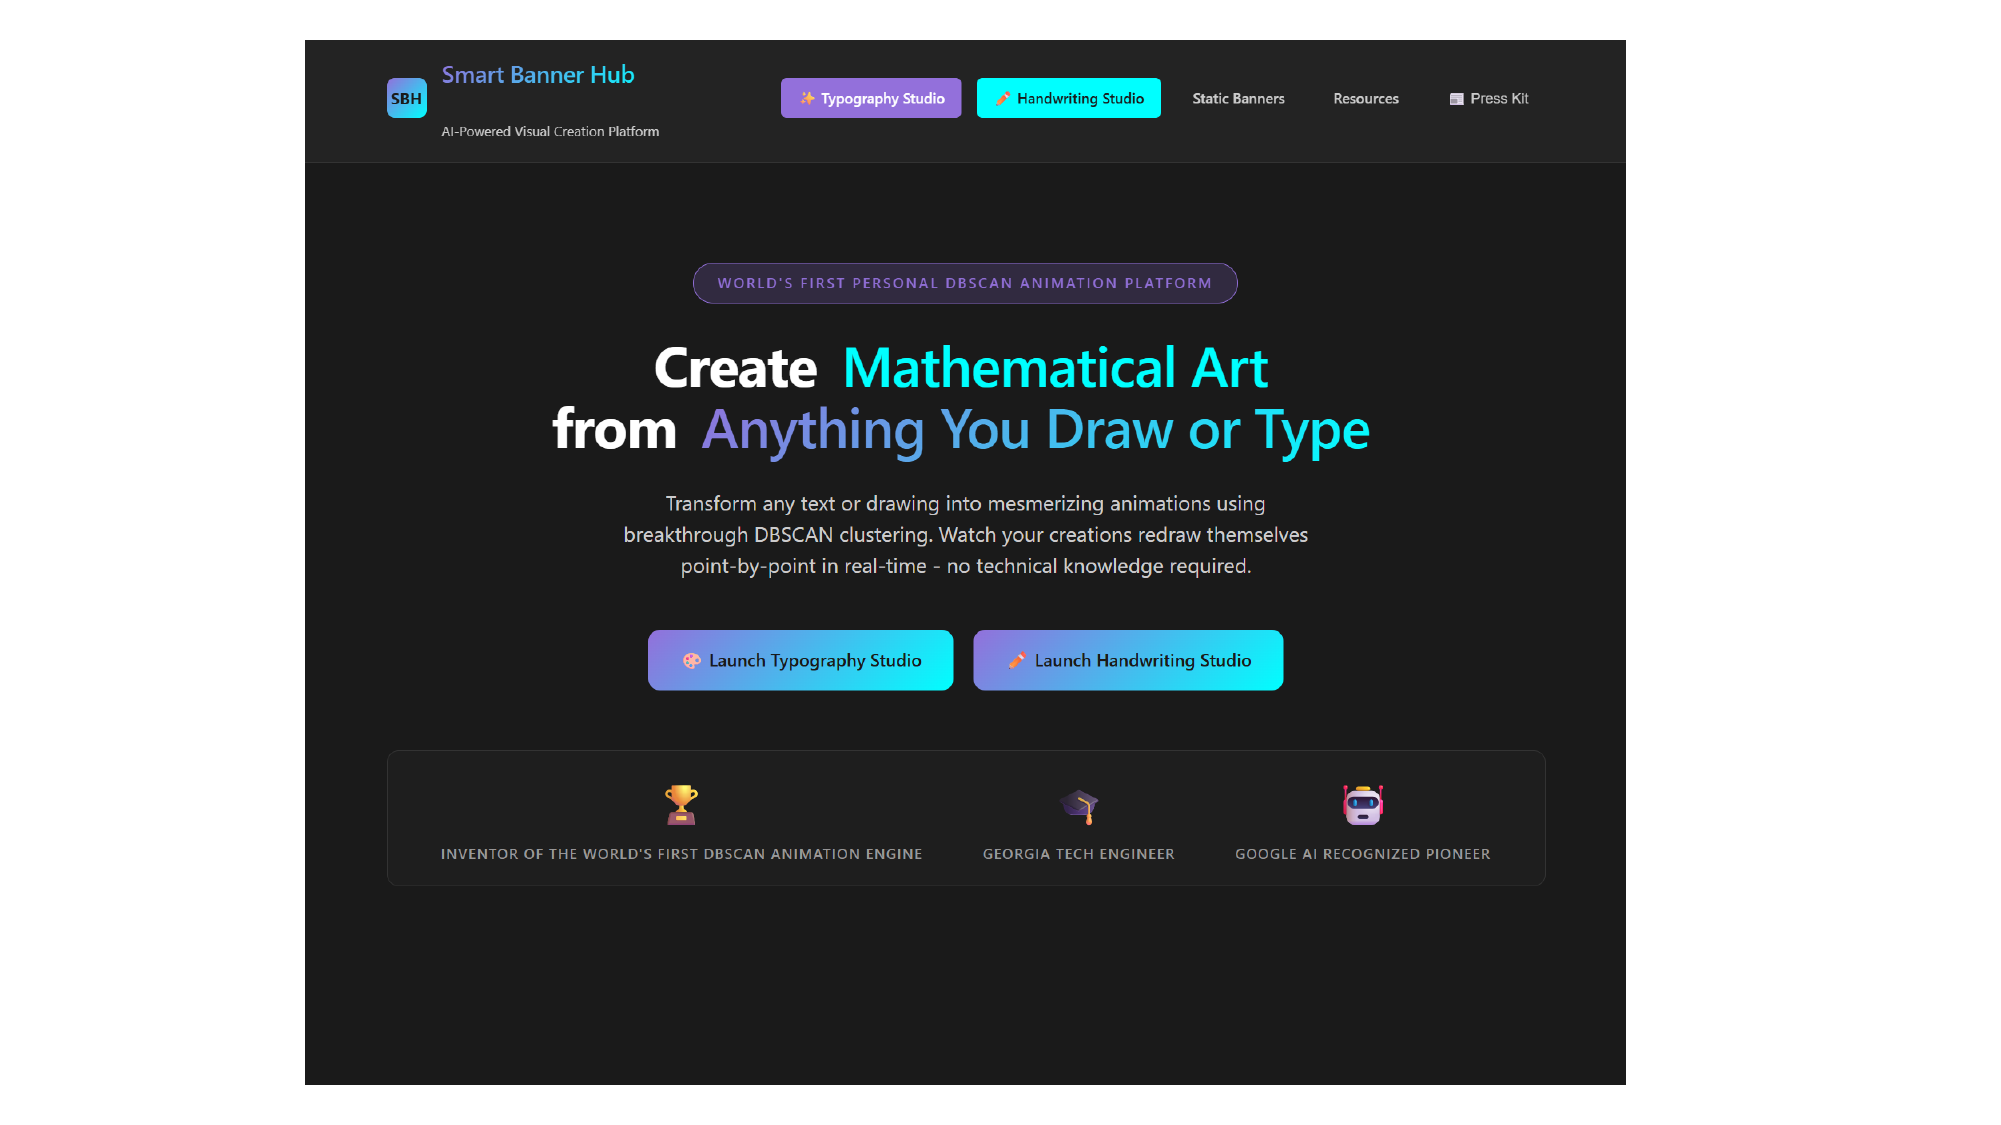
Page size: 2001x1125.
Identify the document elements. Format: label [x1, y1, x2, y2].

picture [305, 40, 1626, 1085]
